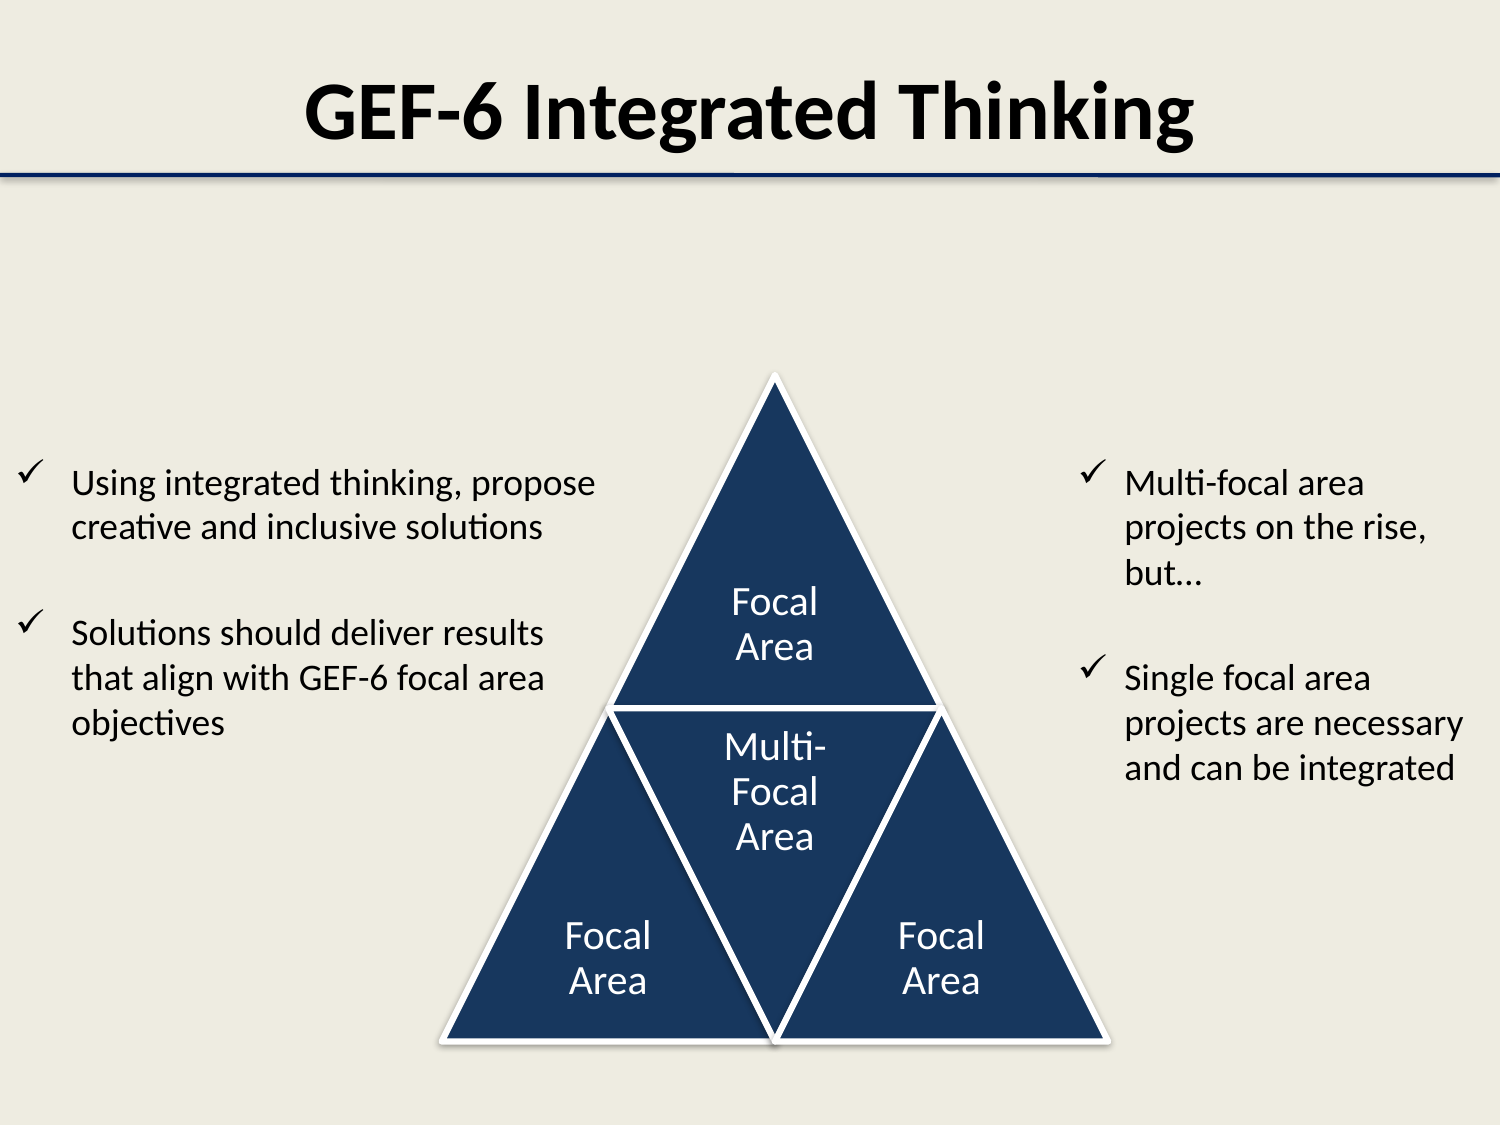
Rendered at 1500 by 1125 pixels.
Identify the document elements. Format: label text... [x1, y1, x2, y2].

title GEF-6 Integrated Thinking [75, 37, 1425, 171]
text_box Multi-focal area projects on the rise, but… Single focal area projects are necessary and can be integrated [1279, 449, 1500, 870]
list Using integrated thinking, propose creative and inclusive solutions Solutions should deliver results that align with GEF-6 focal area objectives [0, 450, 269, 775]
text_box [274, 374, 1276, 1042]
